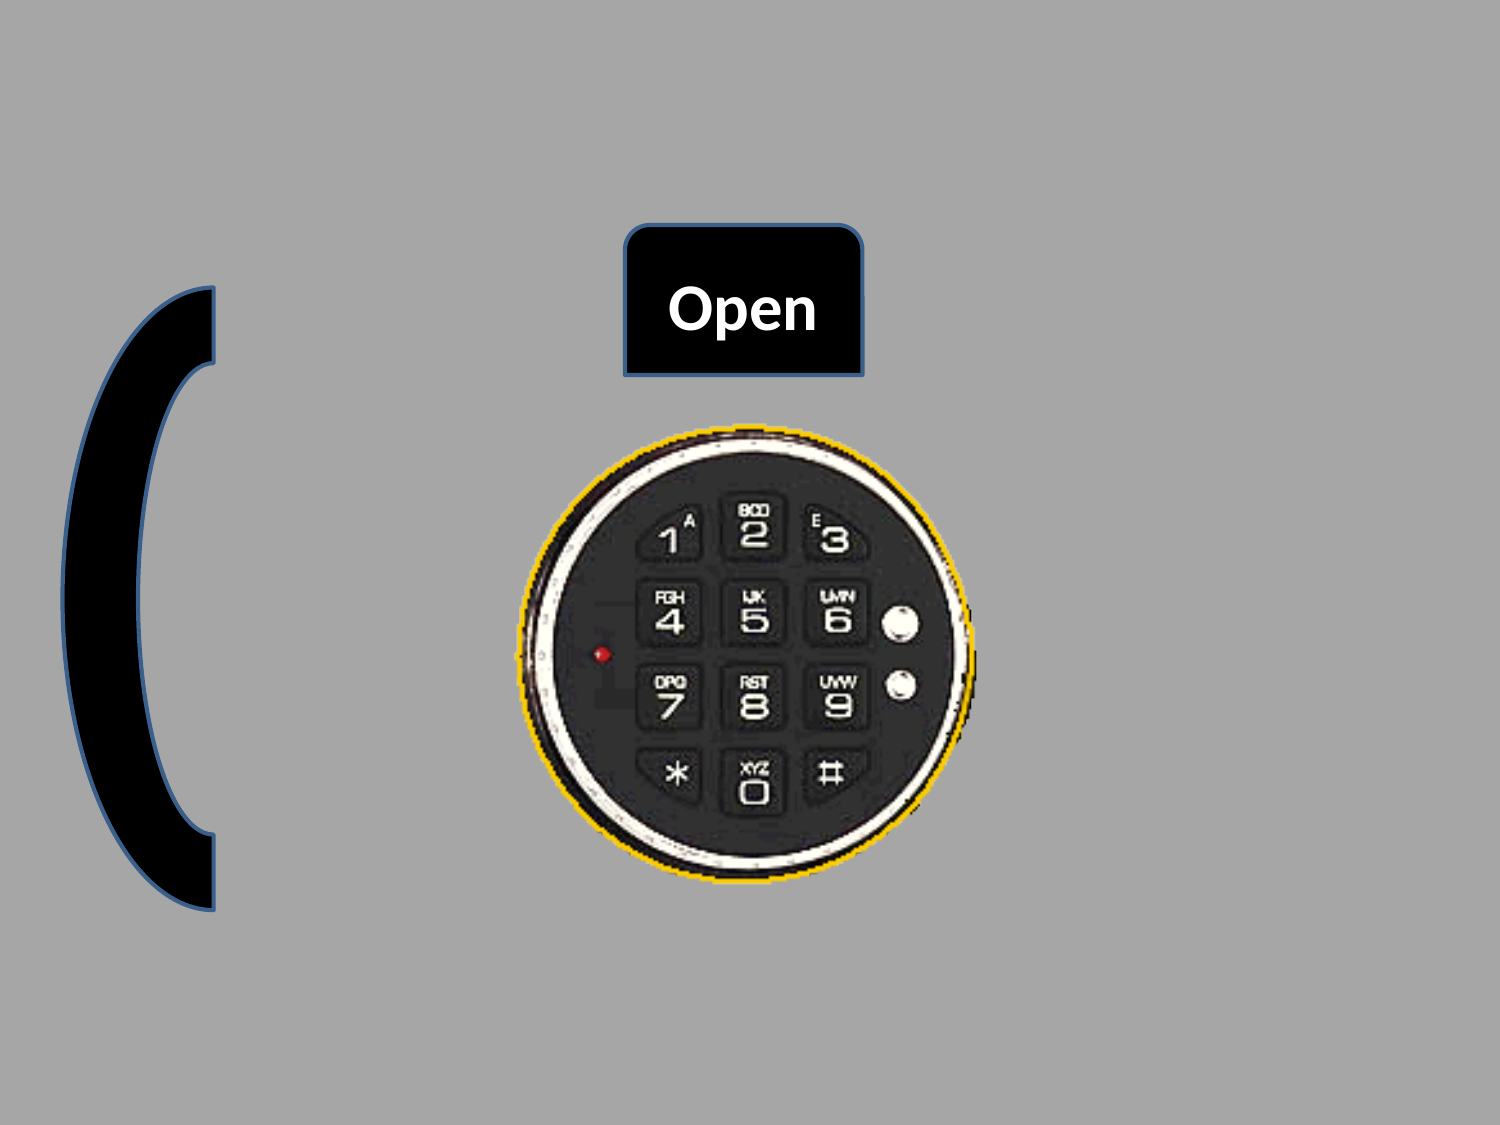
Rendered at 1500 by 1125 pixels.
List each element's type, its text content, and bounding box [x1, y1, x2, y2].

picture [499, 412, 988, 901]
text_box [60, 285, 216, 913]
text_box Open [622, 222, 865, 378]
